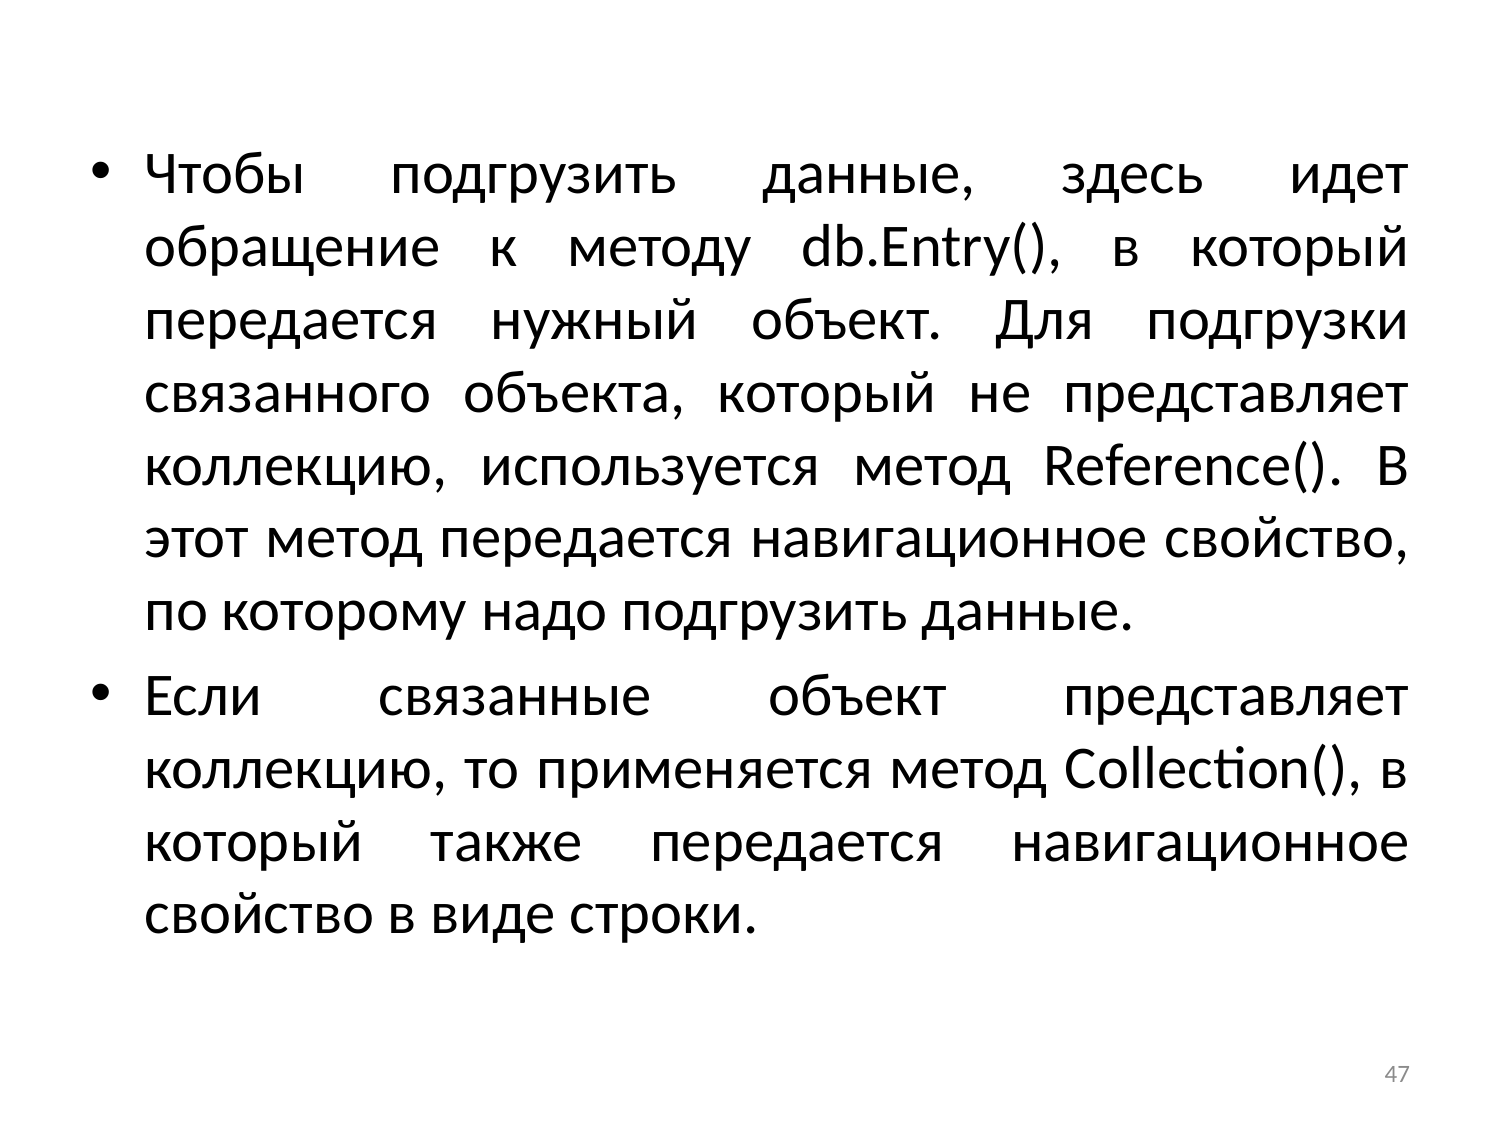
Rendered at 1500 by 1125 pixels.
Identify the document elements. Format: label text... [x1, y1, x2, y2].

slide_number 47 [1074, 1042, 1425, 1103]
list Чтобы подгрузить данные, здесь идет обращение к методу db.Entry(), в который передается нужный объект. Для подгрузки связанного объекта, который не представляет коллекцию, используется метод Reference(). В этот метод передается навигационное свойство, по которому надо подгрузить данные. Если связанные объект представляет коллекцию, то применяется метод Collection(), в который также передается навигационное свойство в виде строки. [75, 125, 1425, 1005]
